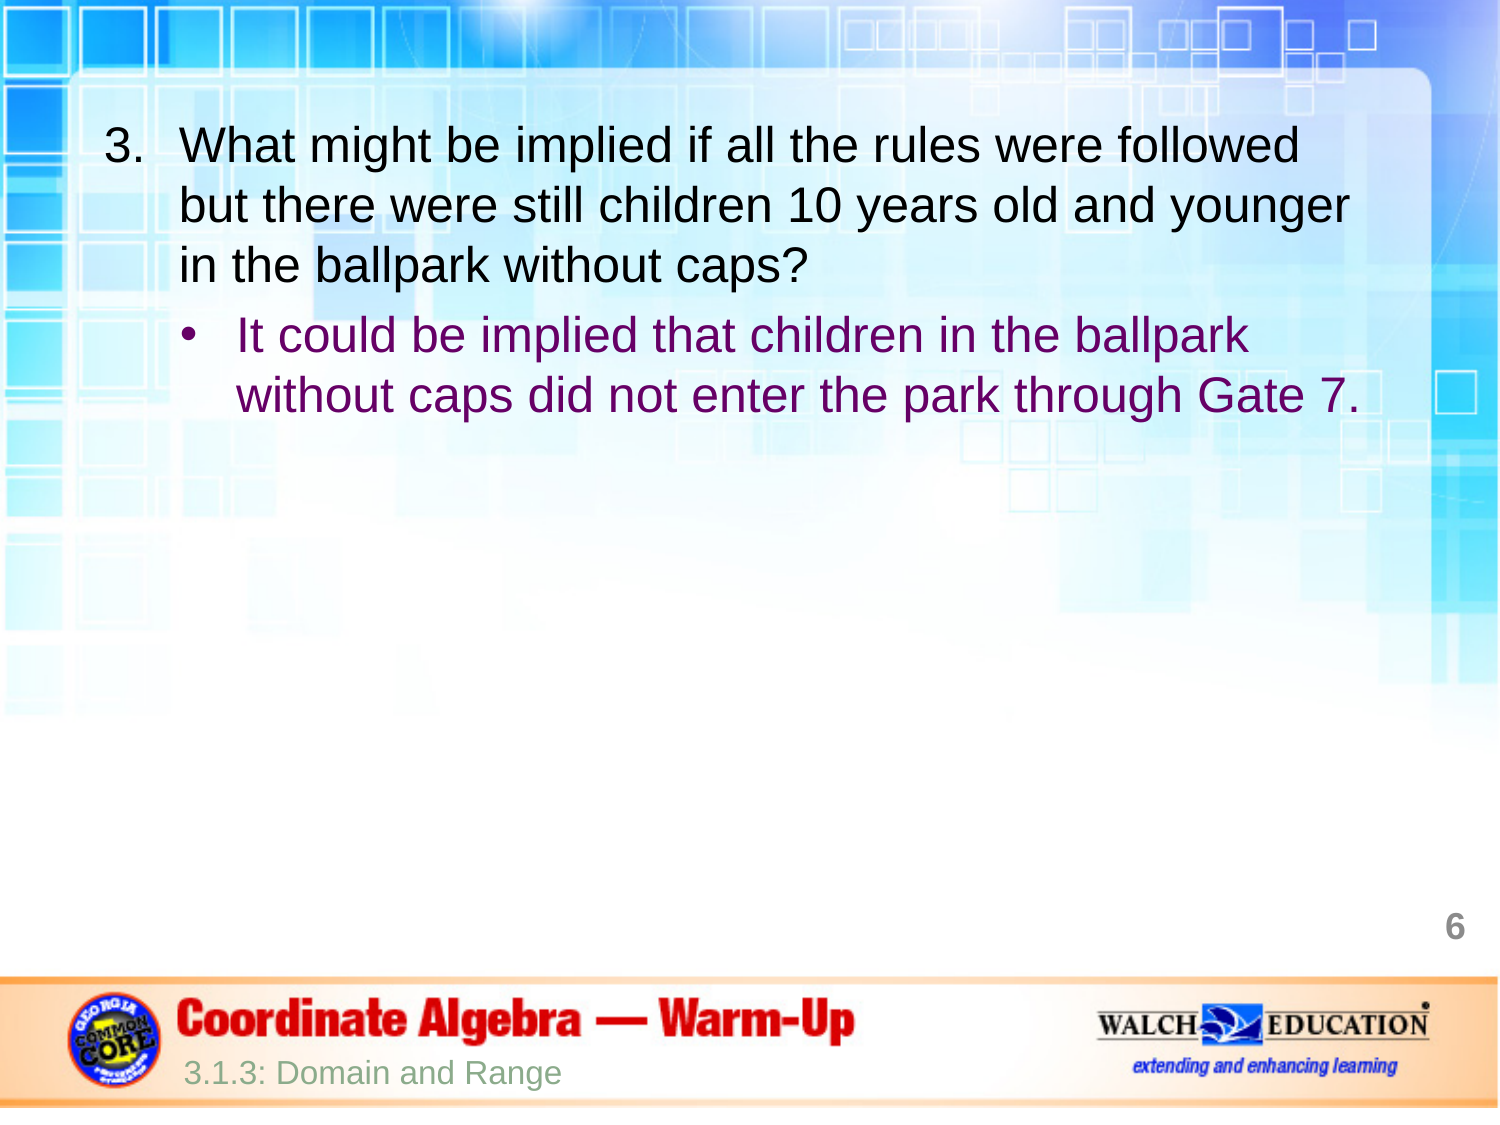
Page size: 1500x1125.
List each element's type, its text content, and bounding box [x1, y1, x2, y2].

slide_number 6 [1361, 901, 1481, 949]
text_box [1441, 924, 1472, 1001]
picture [0, 0, 1500, 1108]
footer 3.1.3: Domain and Range [168, 1048, 1067, 1094]
subtitle What might be implied if all the rules were followed but there were still children 10 years old and younger in the ballpark without caps? It could be implied that children in the ballpark without caps did not enter the park through Gate 7. [89, 105, 1390, 925]
